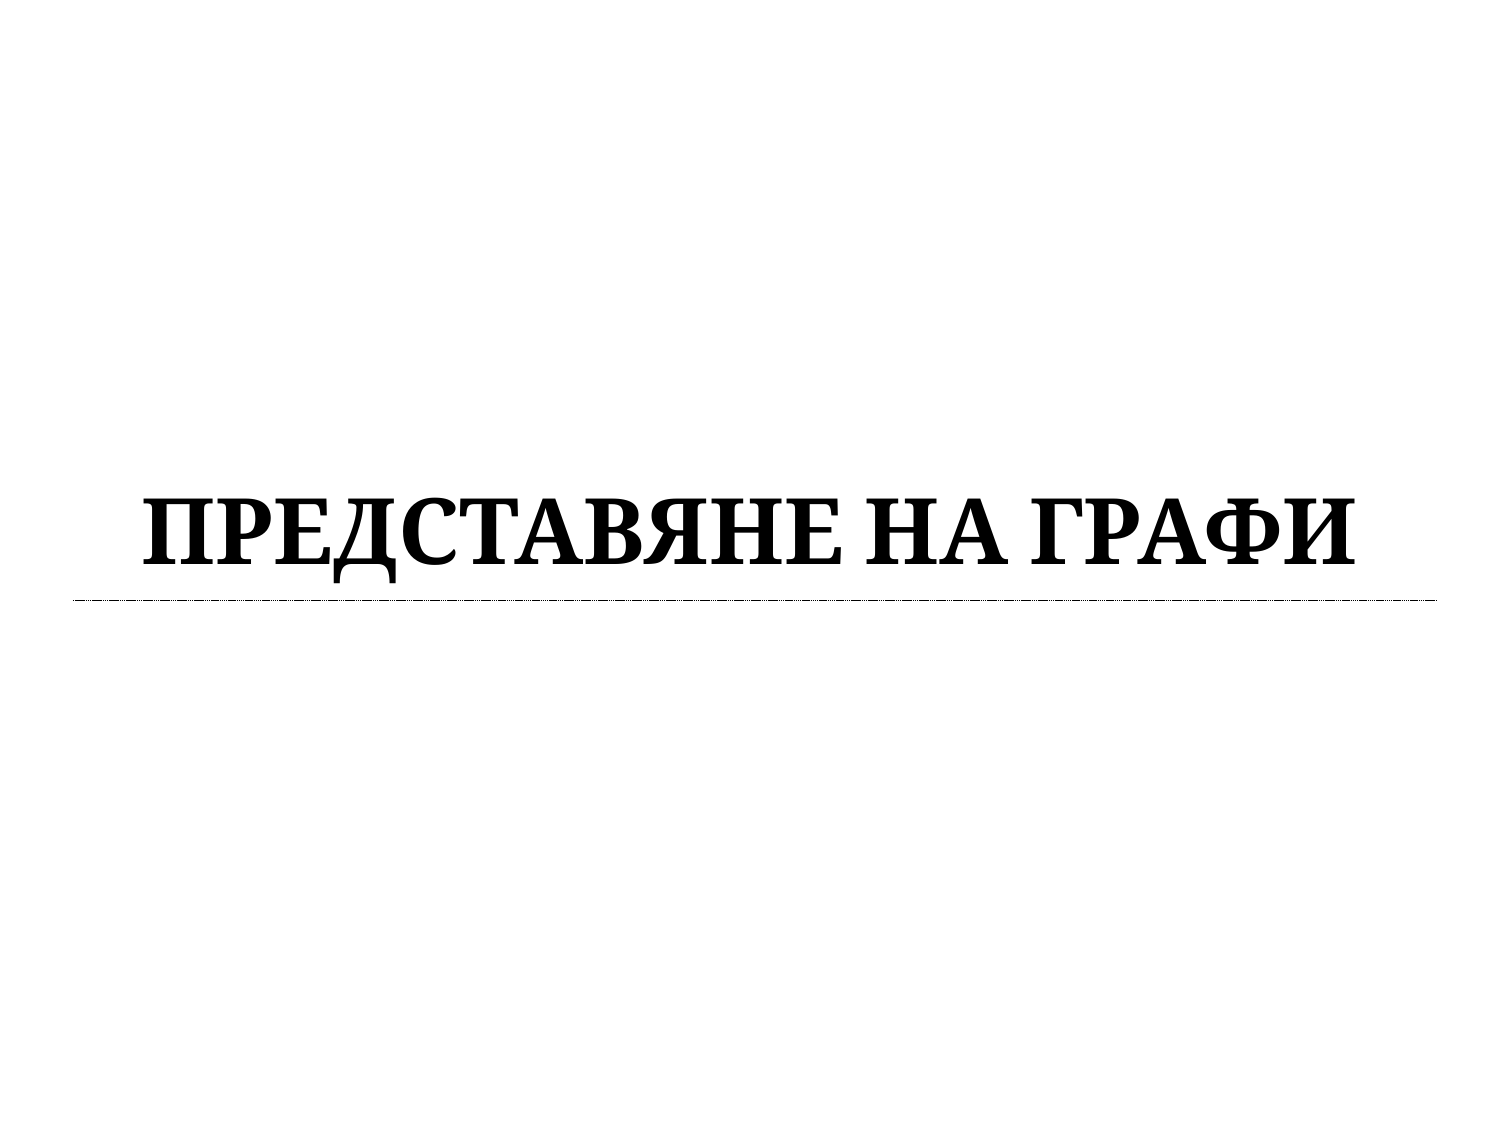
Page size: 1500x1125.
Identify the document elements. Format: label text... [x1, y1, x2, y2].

title Представяне на графи [0, 346, 1500, 594]
